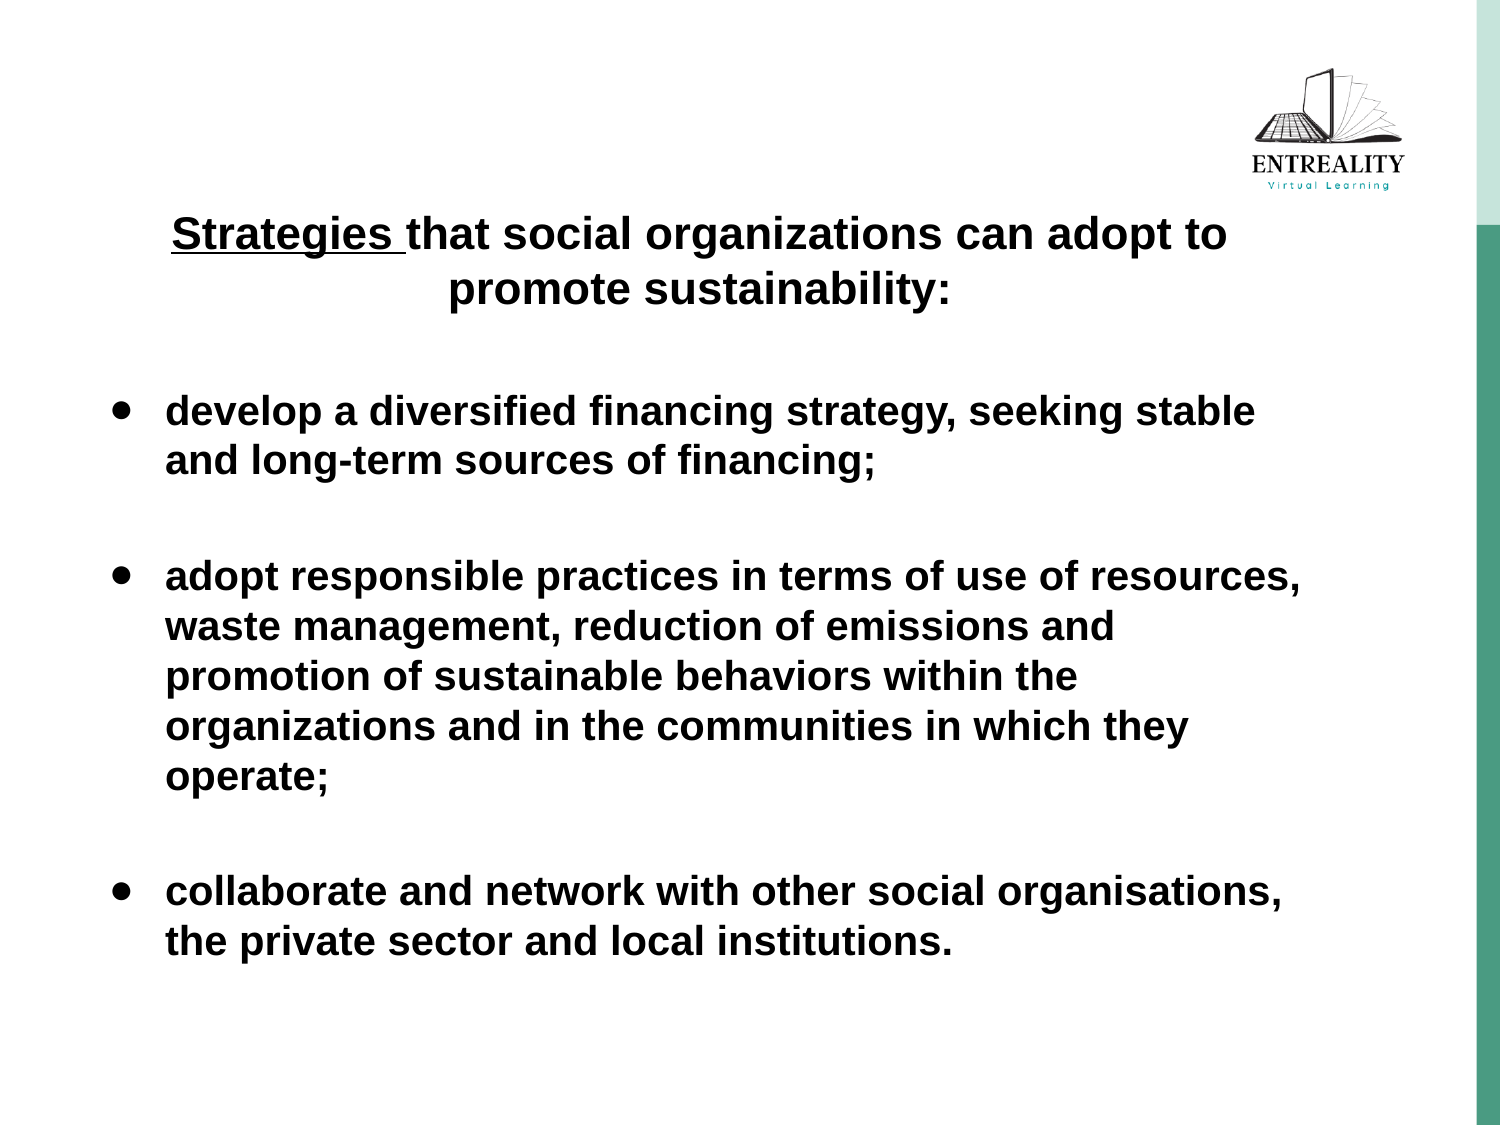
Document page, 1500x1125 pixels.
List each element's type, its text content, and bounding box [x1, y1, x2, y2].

list Strategies that social organizations can adopt to promote sustainability: develop a diversified financing strategy, seeking stable and long-term sources of financing; adopt responsible practices in terms of use of resources, waste management, reduction of emissions and promotion of sustainable behaviors within the organizations and in the communities in which they operate; collaborate and network with other social organisations, the private sector and local institutions. [75, 195, 1325, 1005]
picture [1198, 0, 1458, 259]
